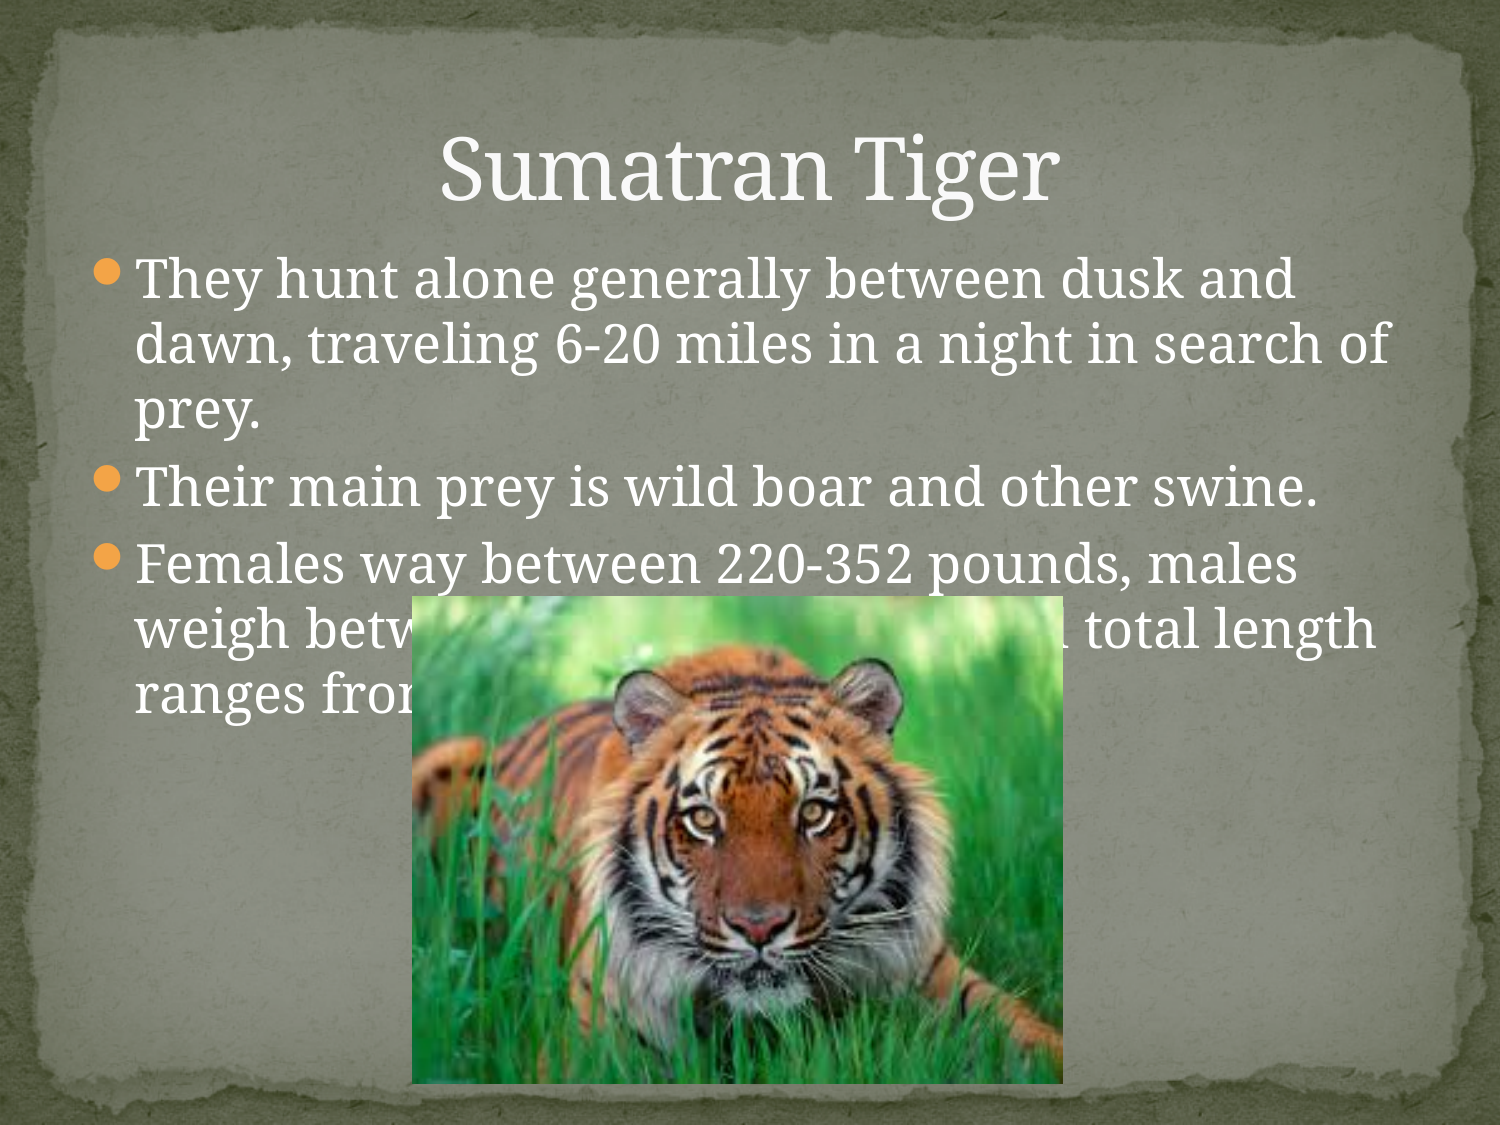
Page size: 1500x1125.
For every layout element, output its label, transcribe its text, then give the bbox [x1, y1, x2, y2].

picture [412, 596, 1063, 1084]
list They hunt alone generally between dusk and dawn, traveling 6-20 miles in a night in search of prey. Their main prey is wild boar and other swine. Females way between 220-352 pounds, males weigh between 396-570 pounds, and total length ranges from 7-12 feet. [75, 237, 1425, 675]
title Sumatran Tiger [74, 24, 1425, 225]
